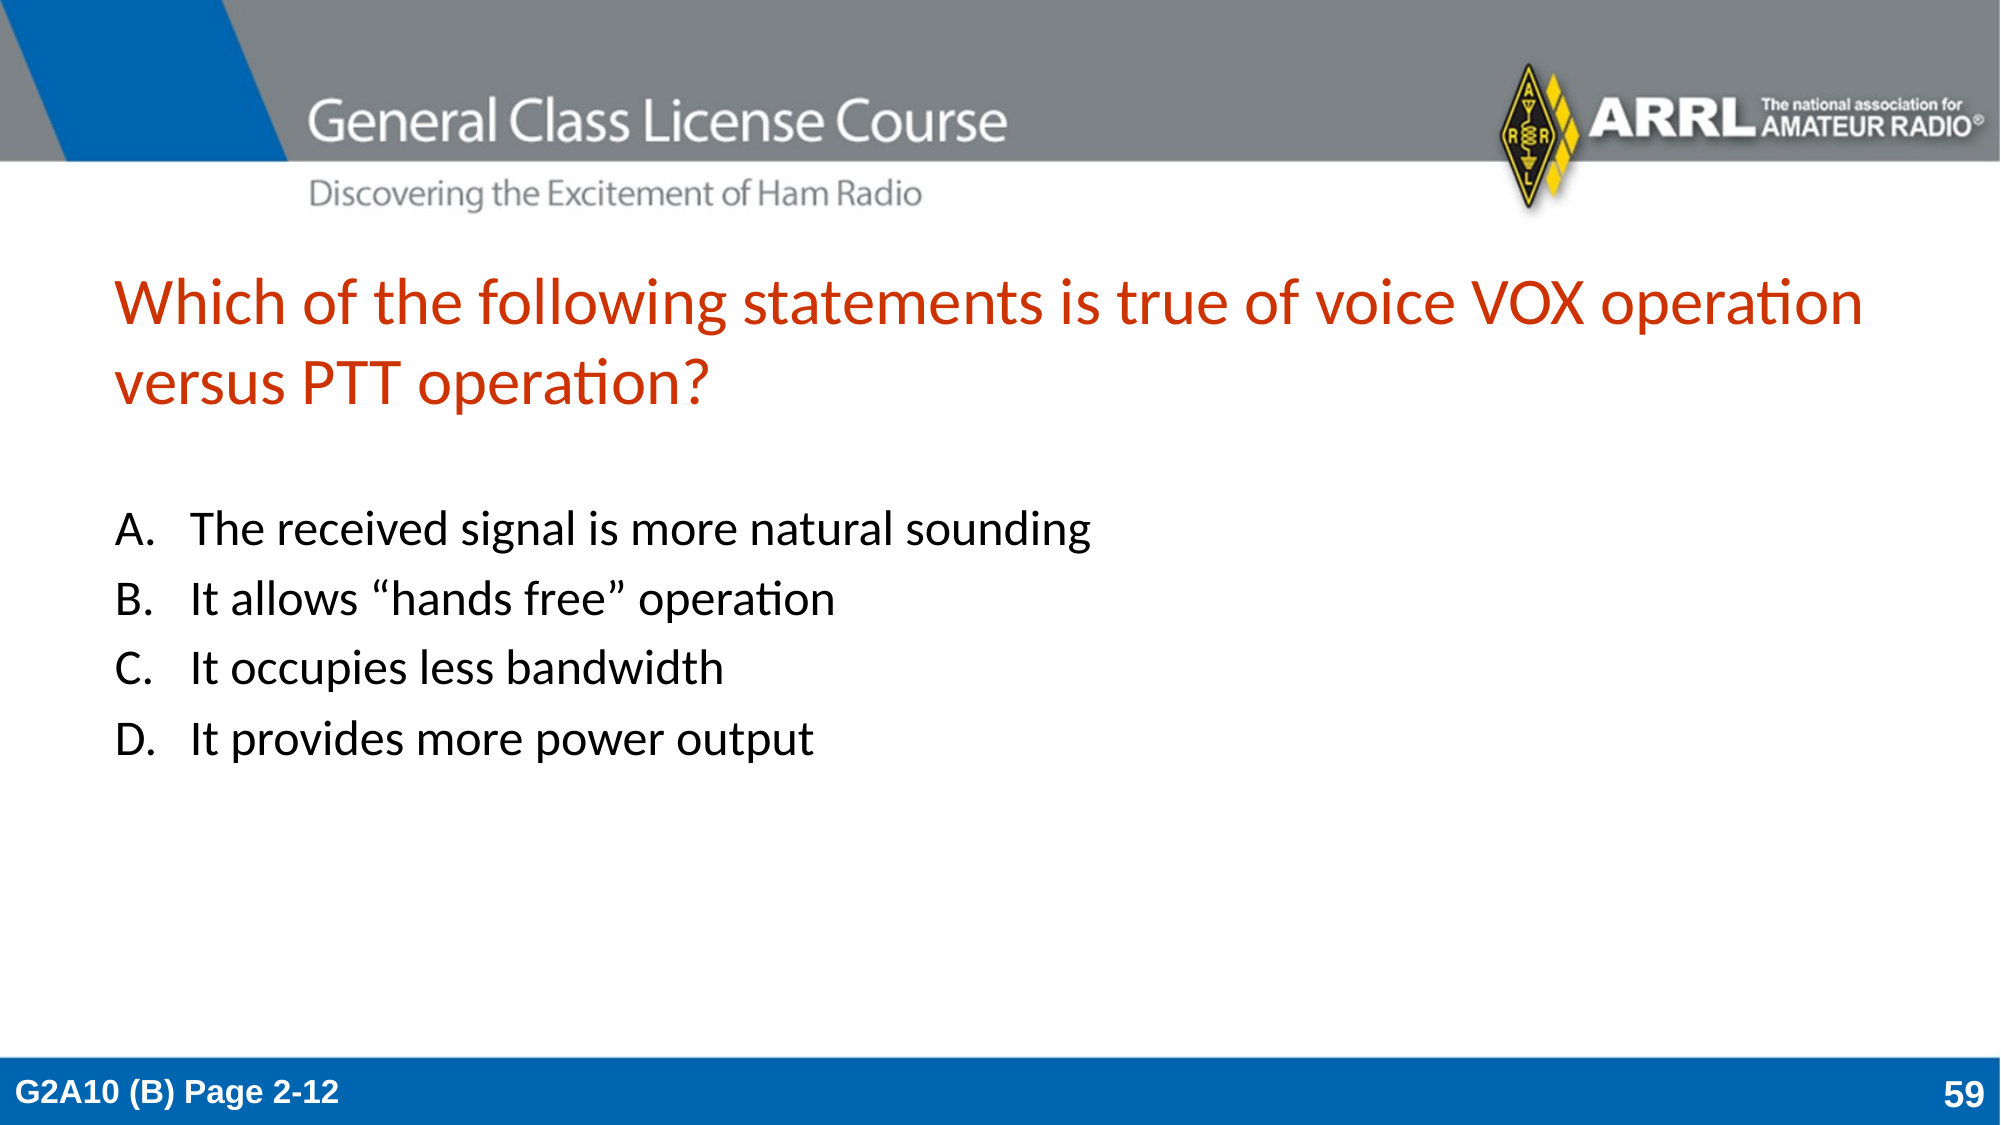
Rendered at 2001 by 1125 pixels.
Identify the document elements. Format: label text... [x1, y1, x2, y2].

text_box G2A10 (B) Page 2-12 [0, 1062, 1313, 1118]
text_box 59 [1875, 1062, 2000, 1123]
title Which of the following statements is true of voice VOX operation versus PTT operation? [99, 249, 1900, 388]
picture [0, 0, 2001, 1125]
list The received signal is more natural sounding It allows “hands free” operation It occupies less bandwidth It provides more power output [99, 487, 1900, 1005]
